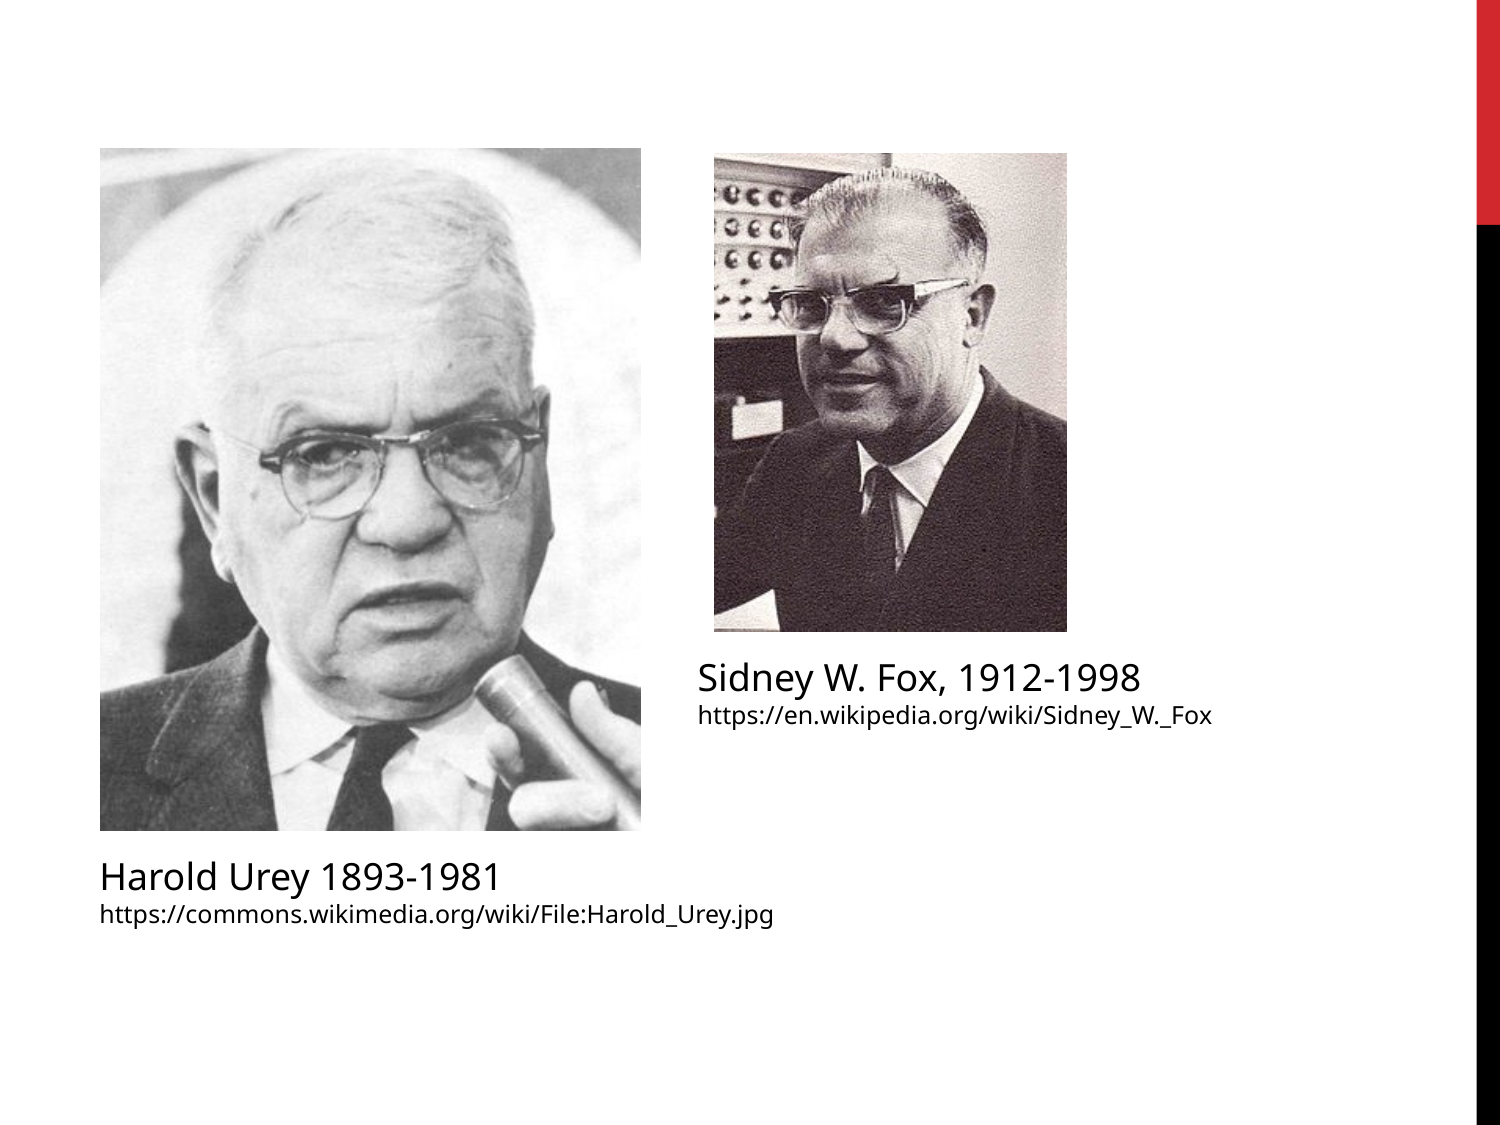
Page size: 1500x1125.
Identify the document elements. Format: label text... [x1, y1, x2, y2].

text_box Harold Urey 1893-1981 https://commons.wikimedia.org/wiki/File:Harold_Urey.jpg [84, 846, 791, 936]
picture [99, 148, 642, 831]
picture [714, 152, 1067, 632]
text_box Sidney W. Fox, 1912-1998 https://en.wikipedia.org/wiki/Sidney_W._Fox [682, 646, 1228, 737]
